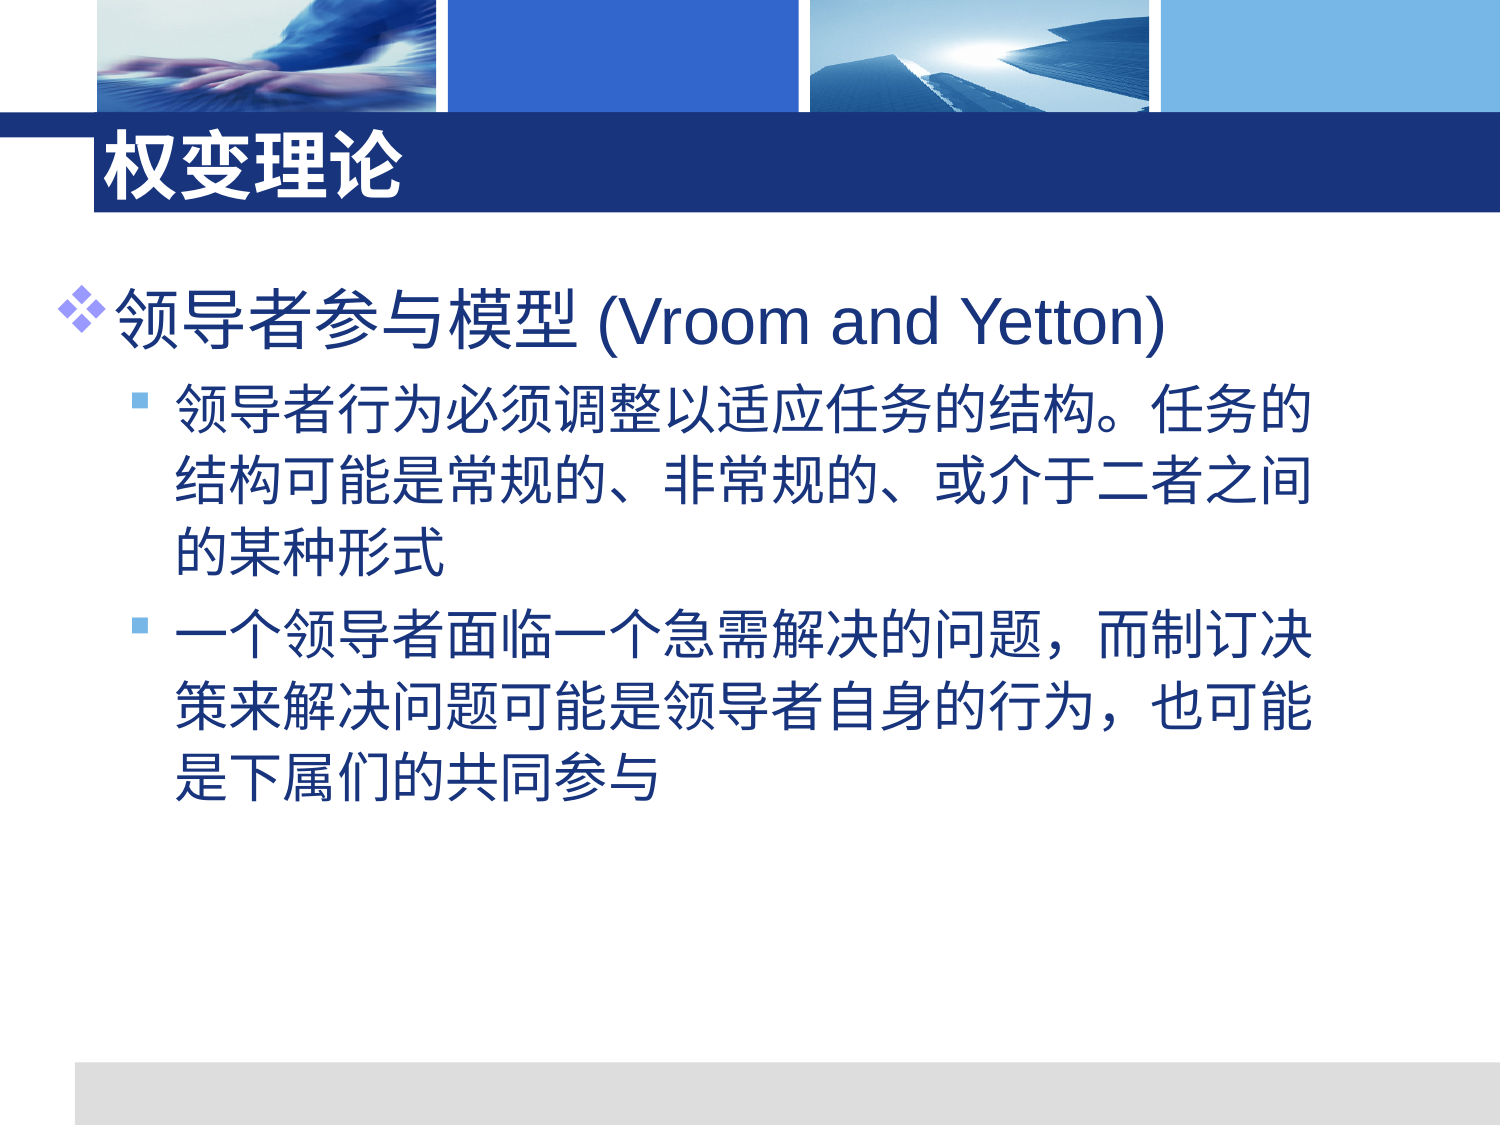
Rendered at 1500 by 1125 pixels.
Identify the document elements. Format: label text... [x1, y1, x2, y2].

picture [810, 0, 1150, 94]
title 权变理论 [88, 94, 1276, 232]
picture [97, 0, 437, 94]
list 领导者参与模型(Vroom and Yetton) 领导者行为必须调整以适应任务的结构。任务的结构可能是常规的、非常规的、或介于二者之间的某种形式 一个领导者面临一个急需解决的问题，而制订决策来解决问题可能是领导者自身的行为，也可能是下属们的共同参与 [37, 262, 1367, 1088]
